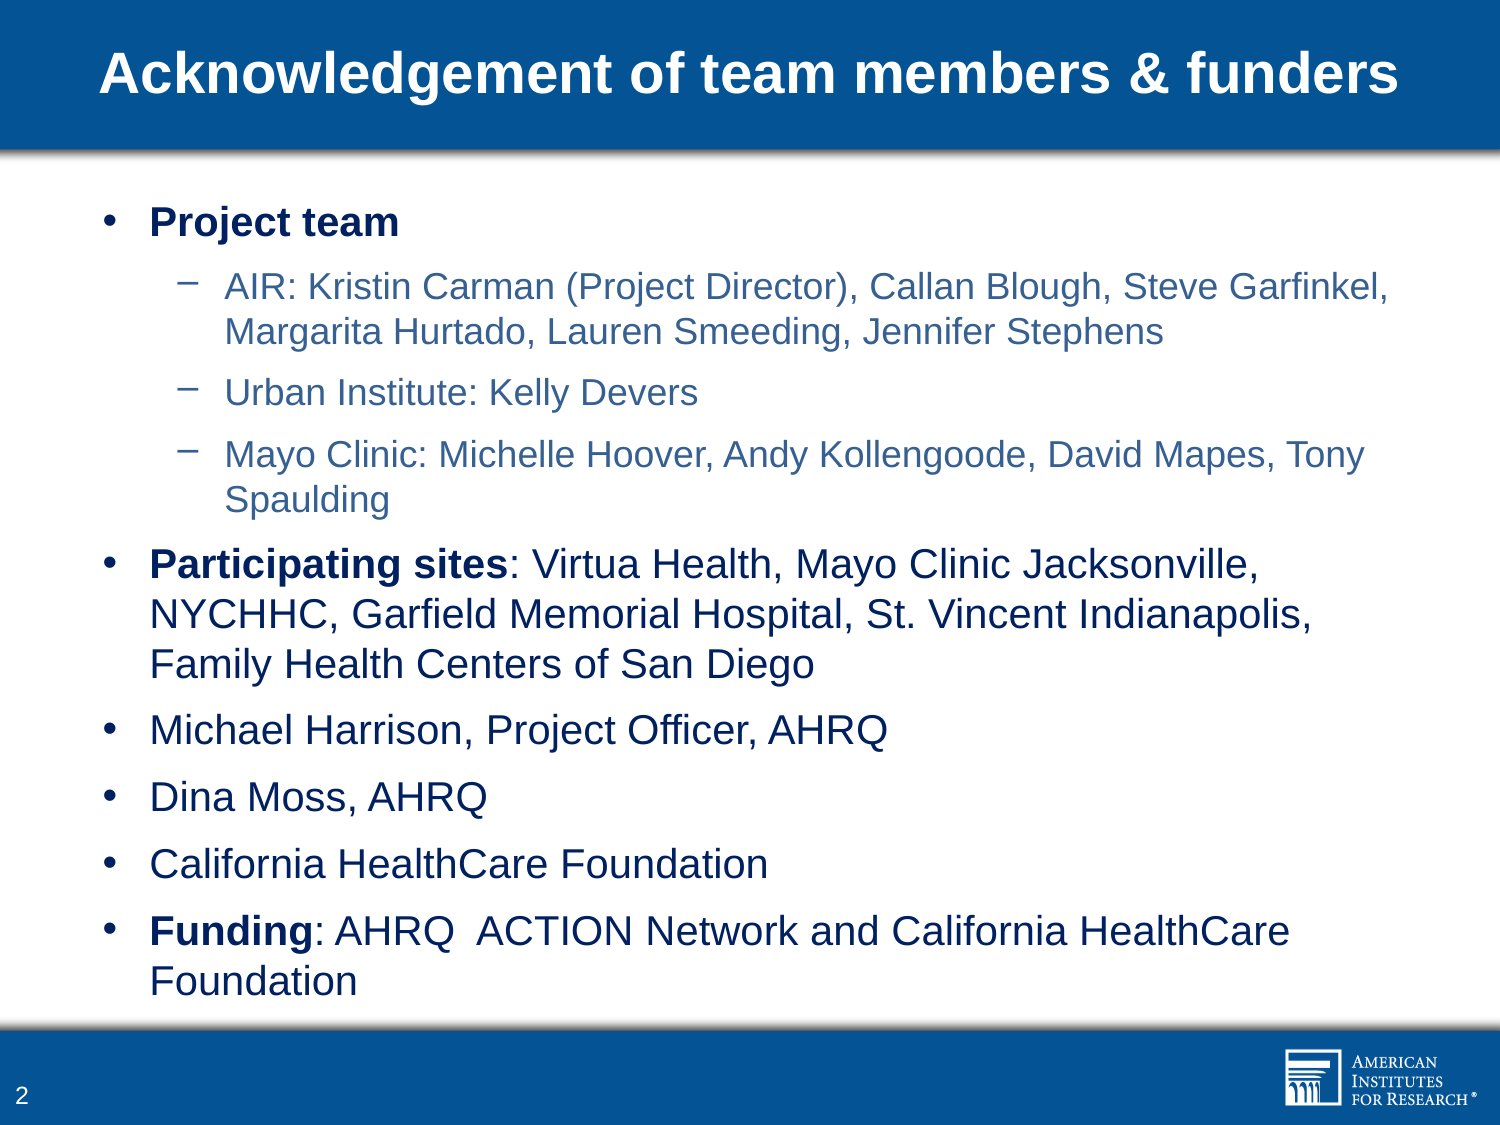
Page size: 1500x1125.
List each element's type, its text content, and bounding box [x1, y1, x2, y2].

picture [0, 0, 1500, 1125]
subtitle Project team AIR: Kristin Carman (Project Director), Callan Blough, Steve Garfinkel, Margarita Hurtado, Lauren Smeeding, Jennifer Stephens Urban Institute: Kelly Devers Mayo Clinic: Michelle Hoover, Andy Kollengoode, David Mapes, Tony Spaulding Participating sites: Virtua Health, Mayo Clinic Jacksonville, NYCHHC, Garfield Memorial Hospital, St. Vincent Indianapolis, Family Health Centers of San Diego Michael Harrison, Project Officer, AHRQ Dina Moss, AHRQ California HealthCare Foundation Funding: AHRQ ACTION Network and California HealthCare Foundation [87, 187, 1413, 1001]
title Acknowledgement of team members & funders [37, 0, 1463, 192]
slide_number 2 [0, 1065, 350, 1125]
